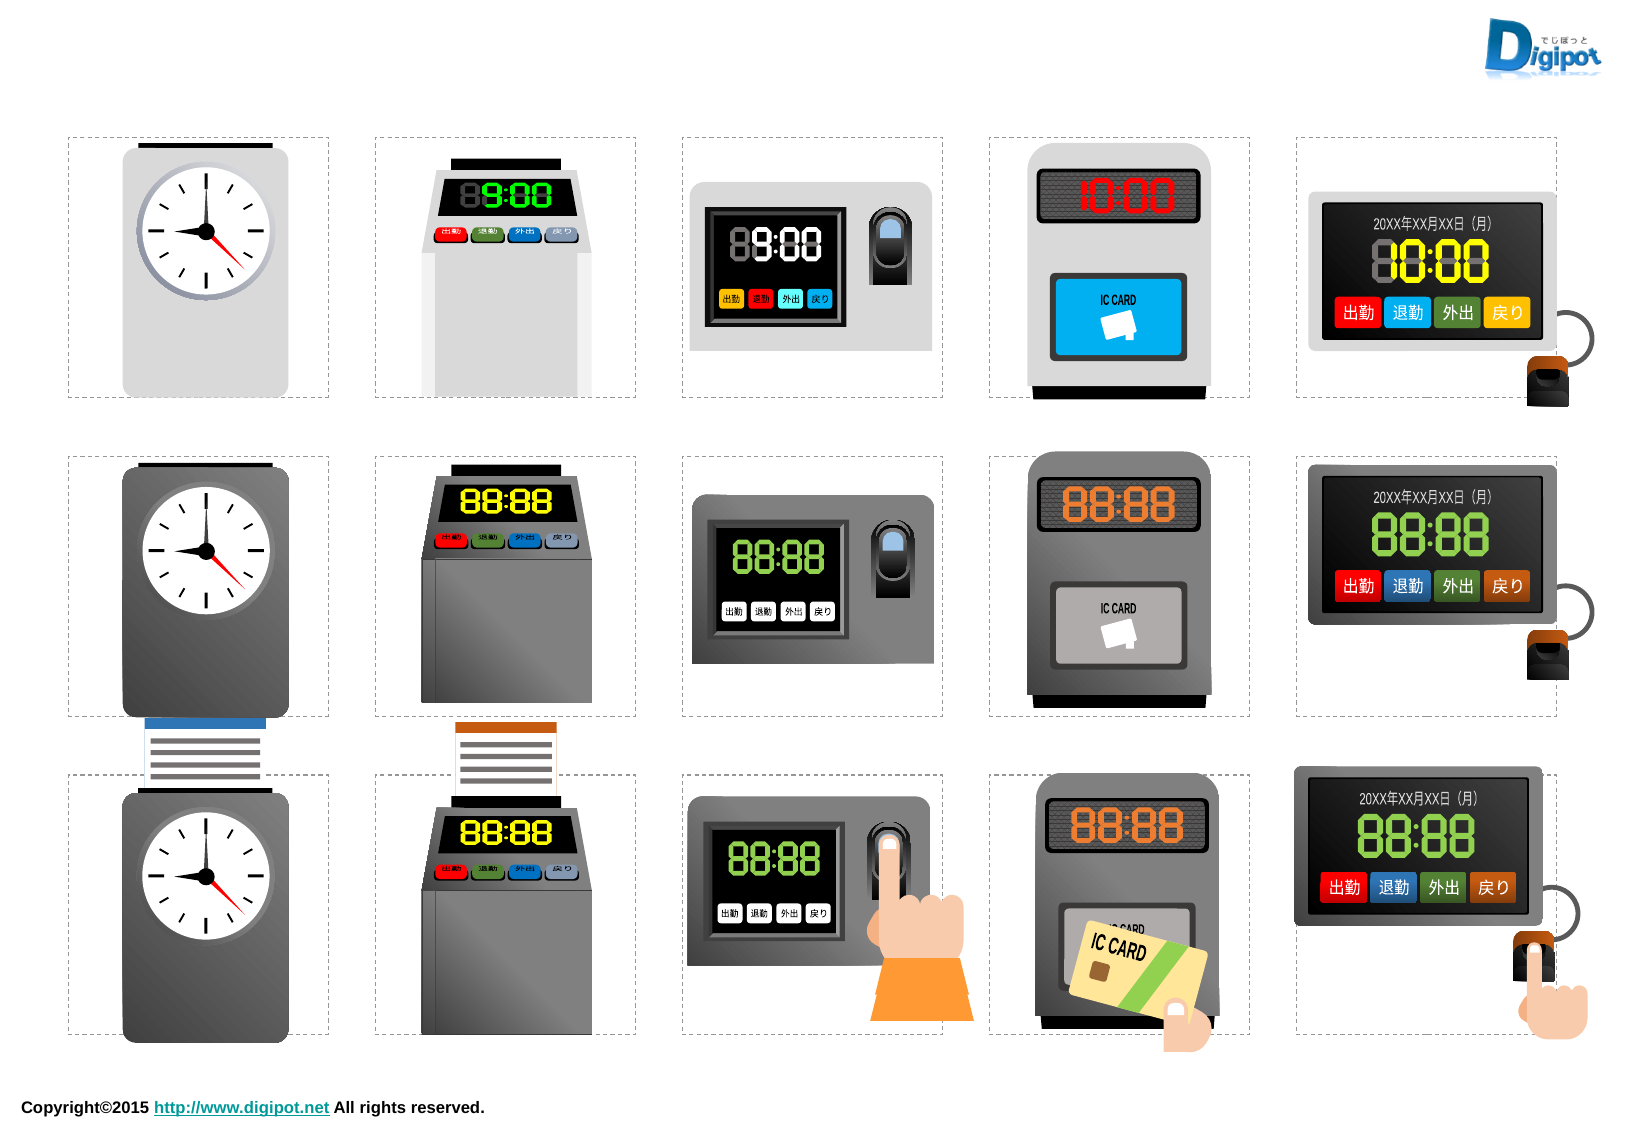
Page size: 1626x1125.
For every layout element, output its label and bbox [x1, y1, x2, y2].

text_box [421, 158, 592, 397]
text_box [691, 494, 935, 664]
text_box [122, 717, 289, 1043]
picture [1485, 18, 1602, 82]
text_box [687, 796, 975, 1022]
text_box [1293, 766, 1588, 1040]
text_box [421, 464, 593, 703]
text_box [122, 142, 289, 398]
text_box [122, 462, 289, 717]
text_box [421, 721, 593, 1035]
text_box [1308, 191, 1595, 407]
text_box [1027, 142, 1212, 400]
text_box [689, 181, 933, 352]
text_box [1035, 772, 1220, 1053]
text_box [1027, 451, 1212, 708]
text_box [1308, 464, 1595, 680]
